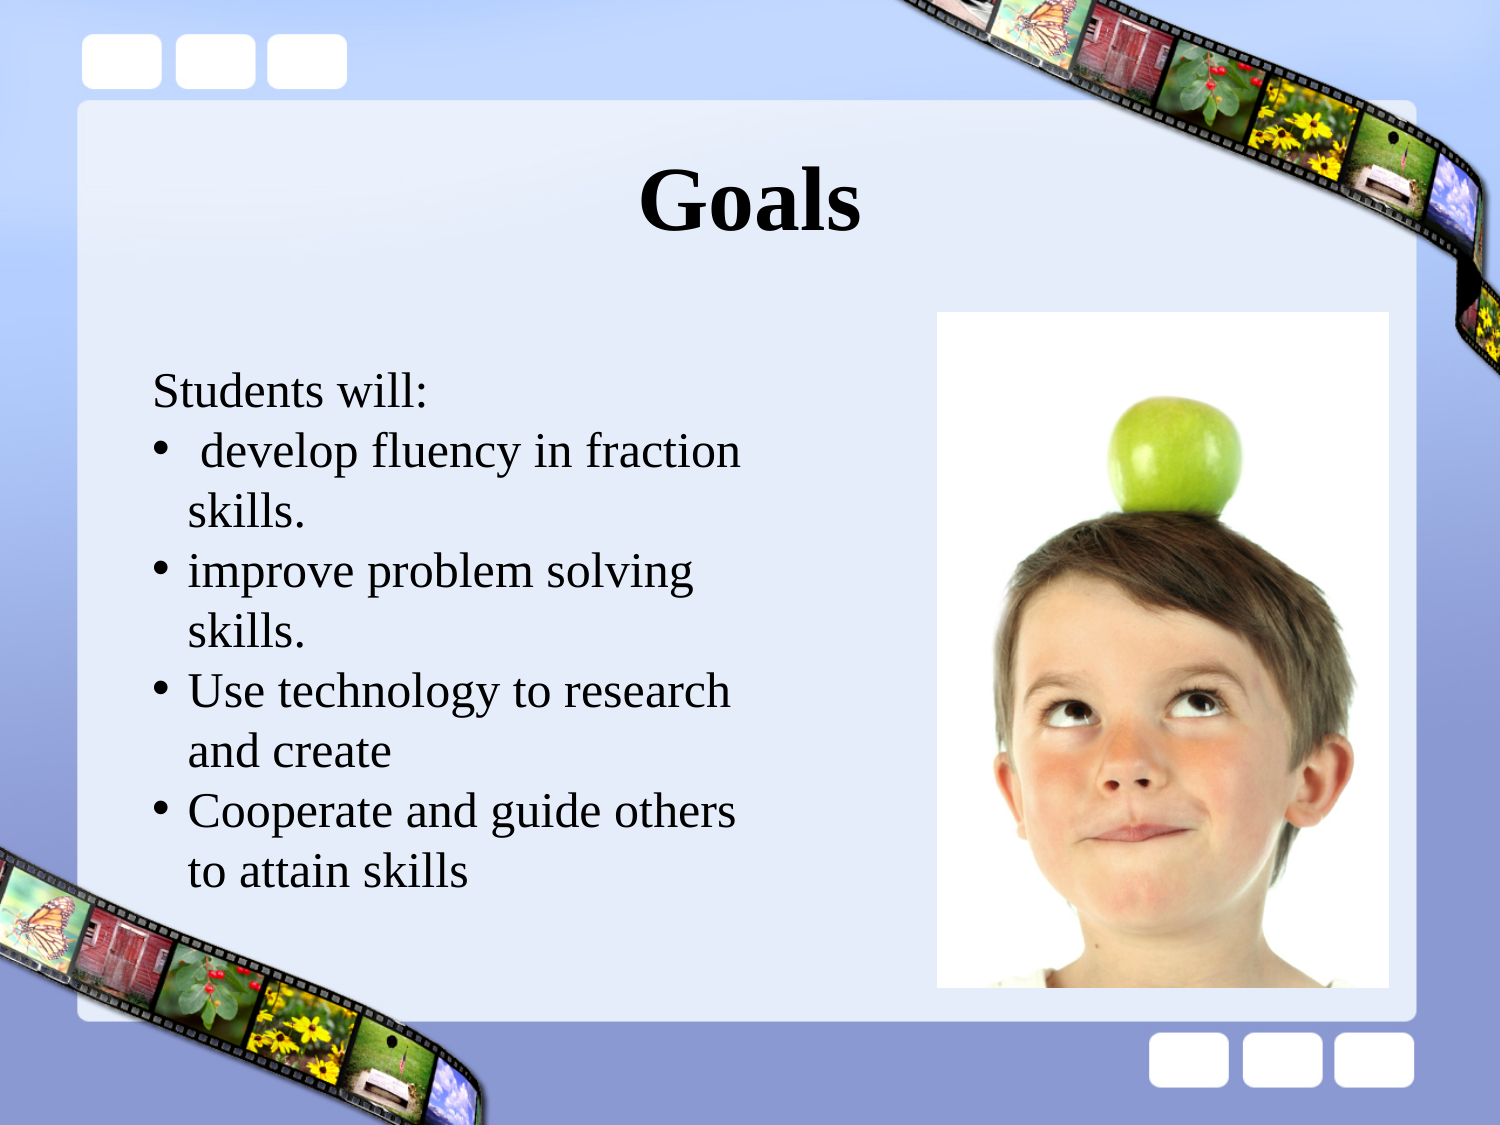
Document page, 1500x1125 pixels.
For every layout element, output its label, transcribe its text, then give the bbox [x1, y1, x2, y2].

title Goals [112, 99, 1388, 288]
picture [0, 0, 1500, 1125]
text_box Students will: develop fluency in fraction skills. improve problem solving skills. Use technology to research and create Cooperate and guide others to attain skills [137, 349, 800, 1025]
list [937, 312, 1389, 988]
